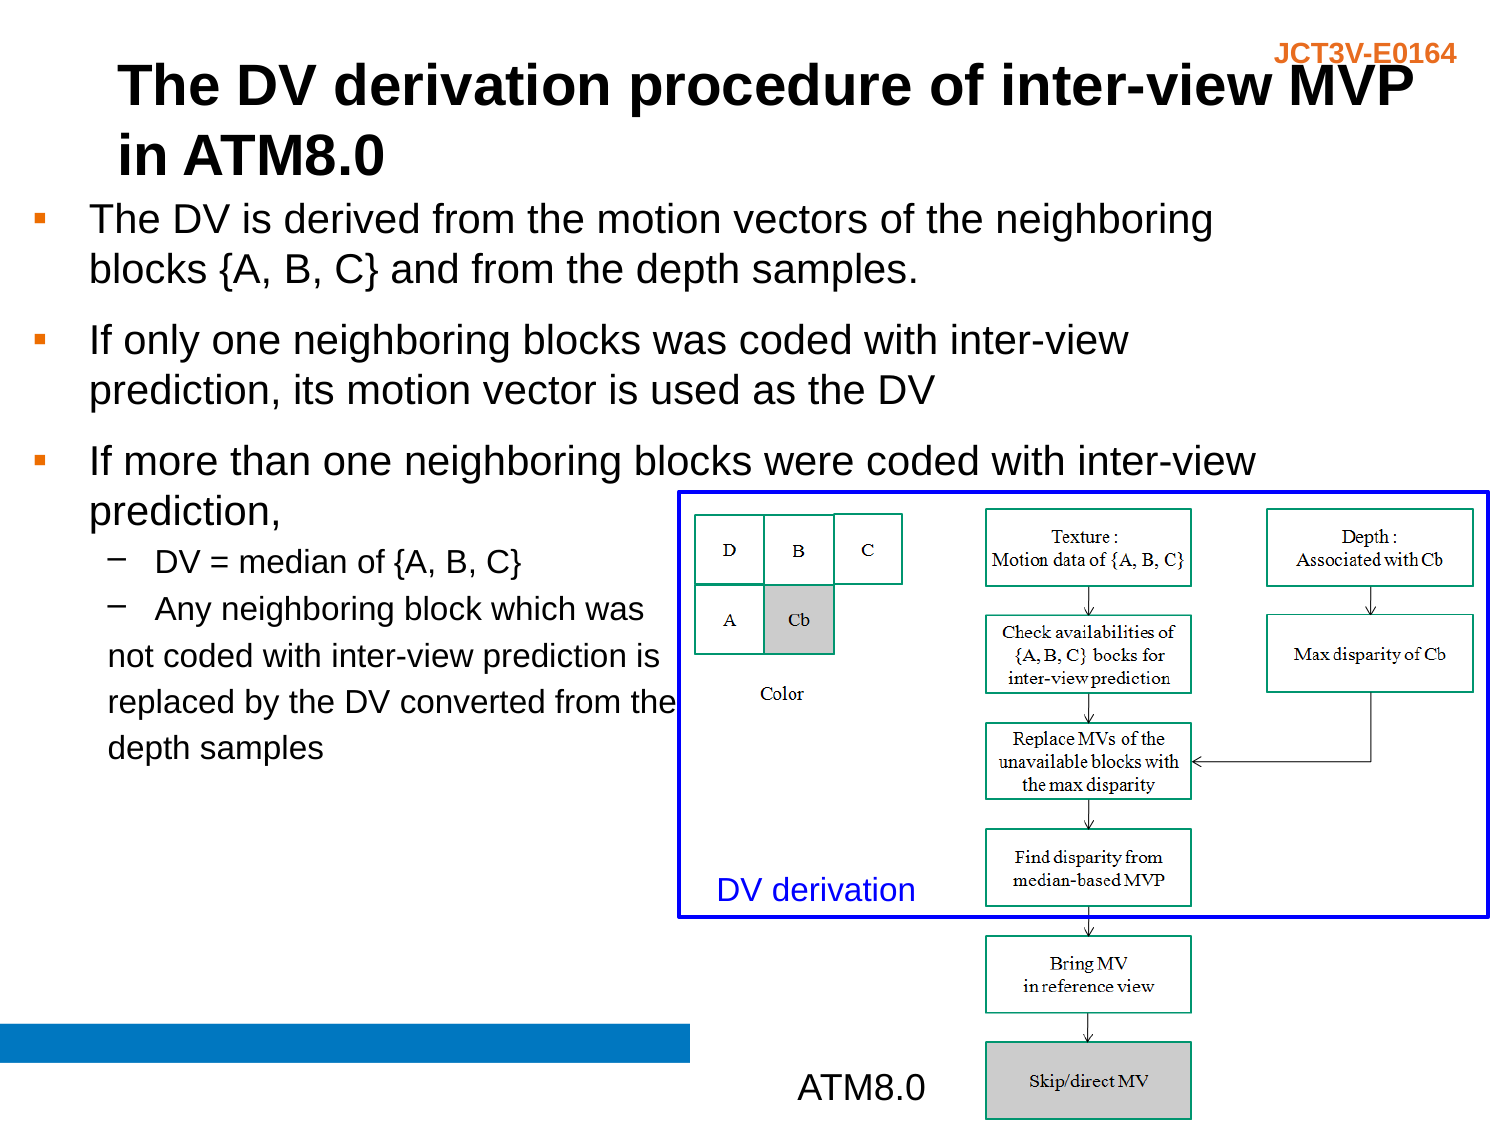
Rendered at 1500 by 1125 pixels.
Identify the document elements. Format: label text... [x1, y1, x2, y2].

picture [0, 503, 1480, 1125]
list The DV is derived from the motion vectors of the neighboring blocks {A, B, C} and from the depth samples. If only one neighboring blocks was coded with inter-view prediction, its motion vector is used as the DV If more than one neighboring blocks were coded with inter-view prediction, DV = median of {A, B, C} Any neighboring block which was not coded with inter-view prediction is replaced by the DV converted from the depth samples [17, 184, 1340, 1023]
text_box [677, 490, 1490, 919]
title The DV derivation procedure of inter-view MVP in ATM8.0 [101, 62, 1471, 172]
